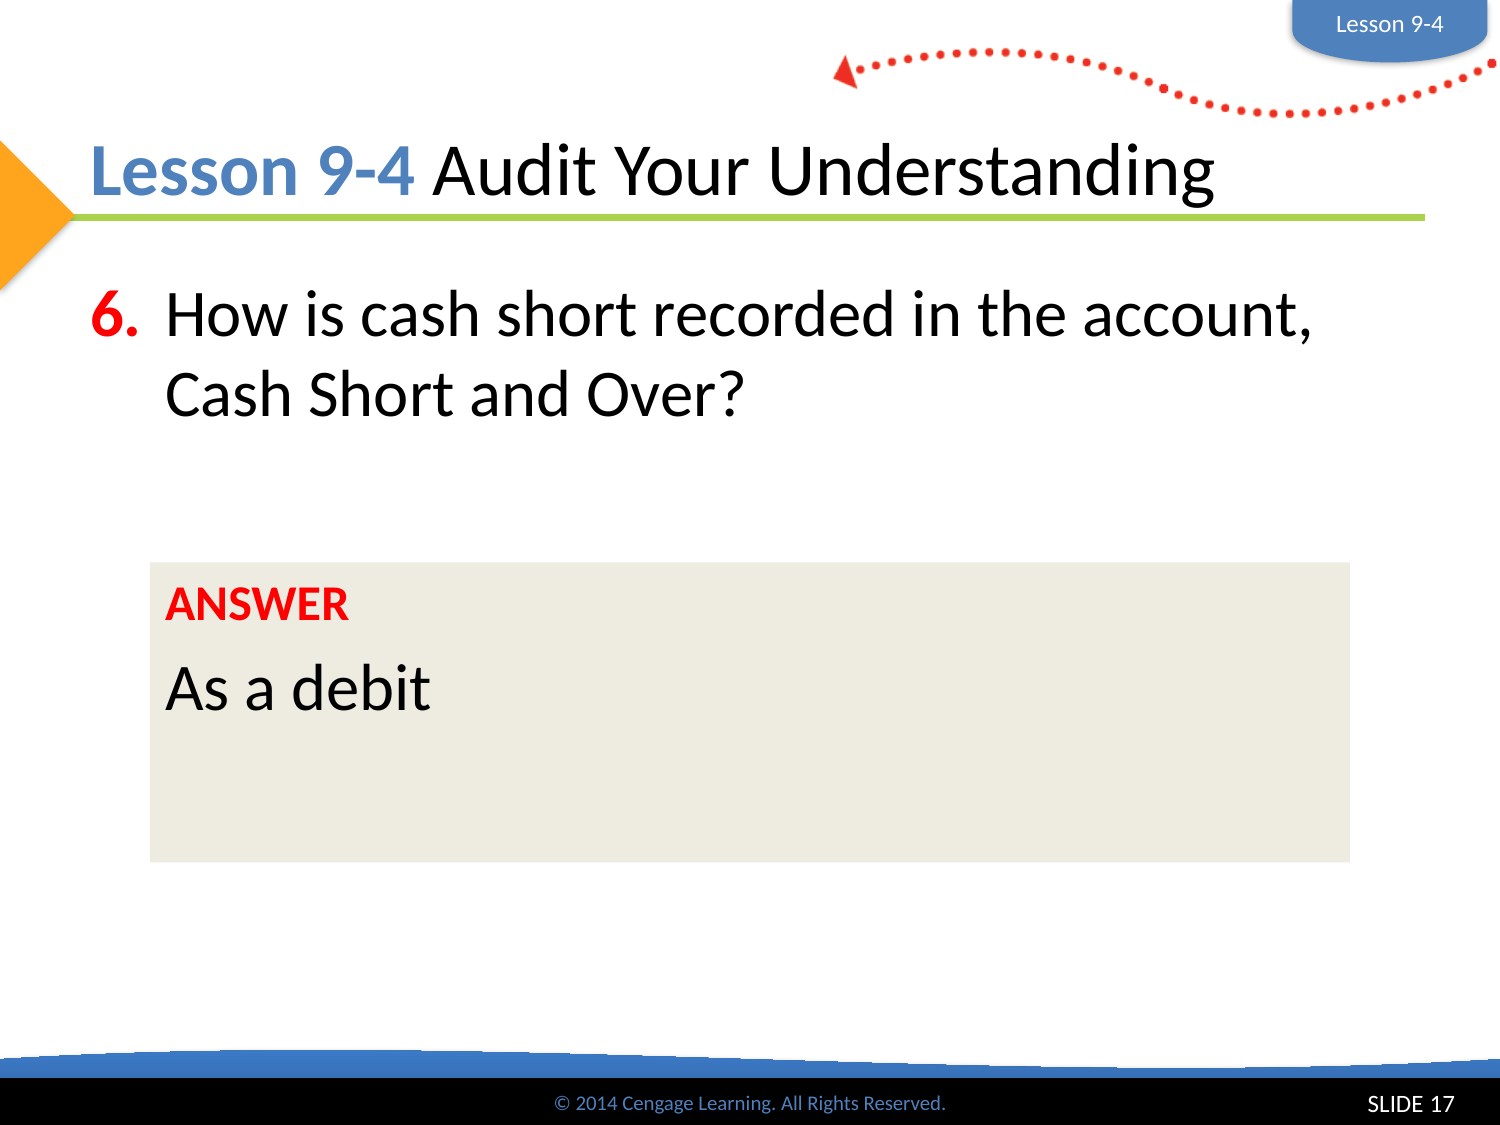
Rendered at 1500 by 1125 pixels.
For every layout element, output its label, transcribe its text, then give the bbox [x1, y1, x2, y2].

text_box [0, 138, 78, 293]
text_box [1292, 0, 1488, 63]
list 6. How is cash short recorded in the account, Cash Short and Over? [75, 262, 1425, 1005]
picture [827, 37, 1500, 126]
slide_number SLIDE 17 [1170, 1080, 1470, 1125]
text_box ANSWER As a debit [149, 562, 1350, 863]
title Lesson 9-4 Audit Your Understanding [75, 29, 1350, 218]
